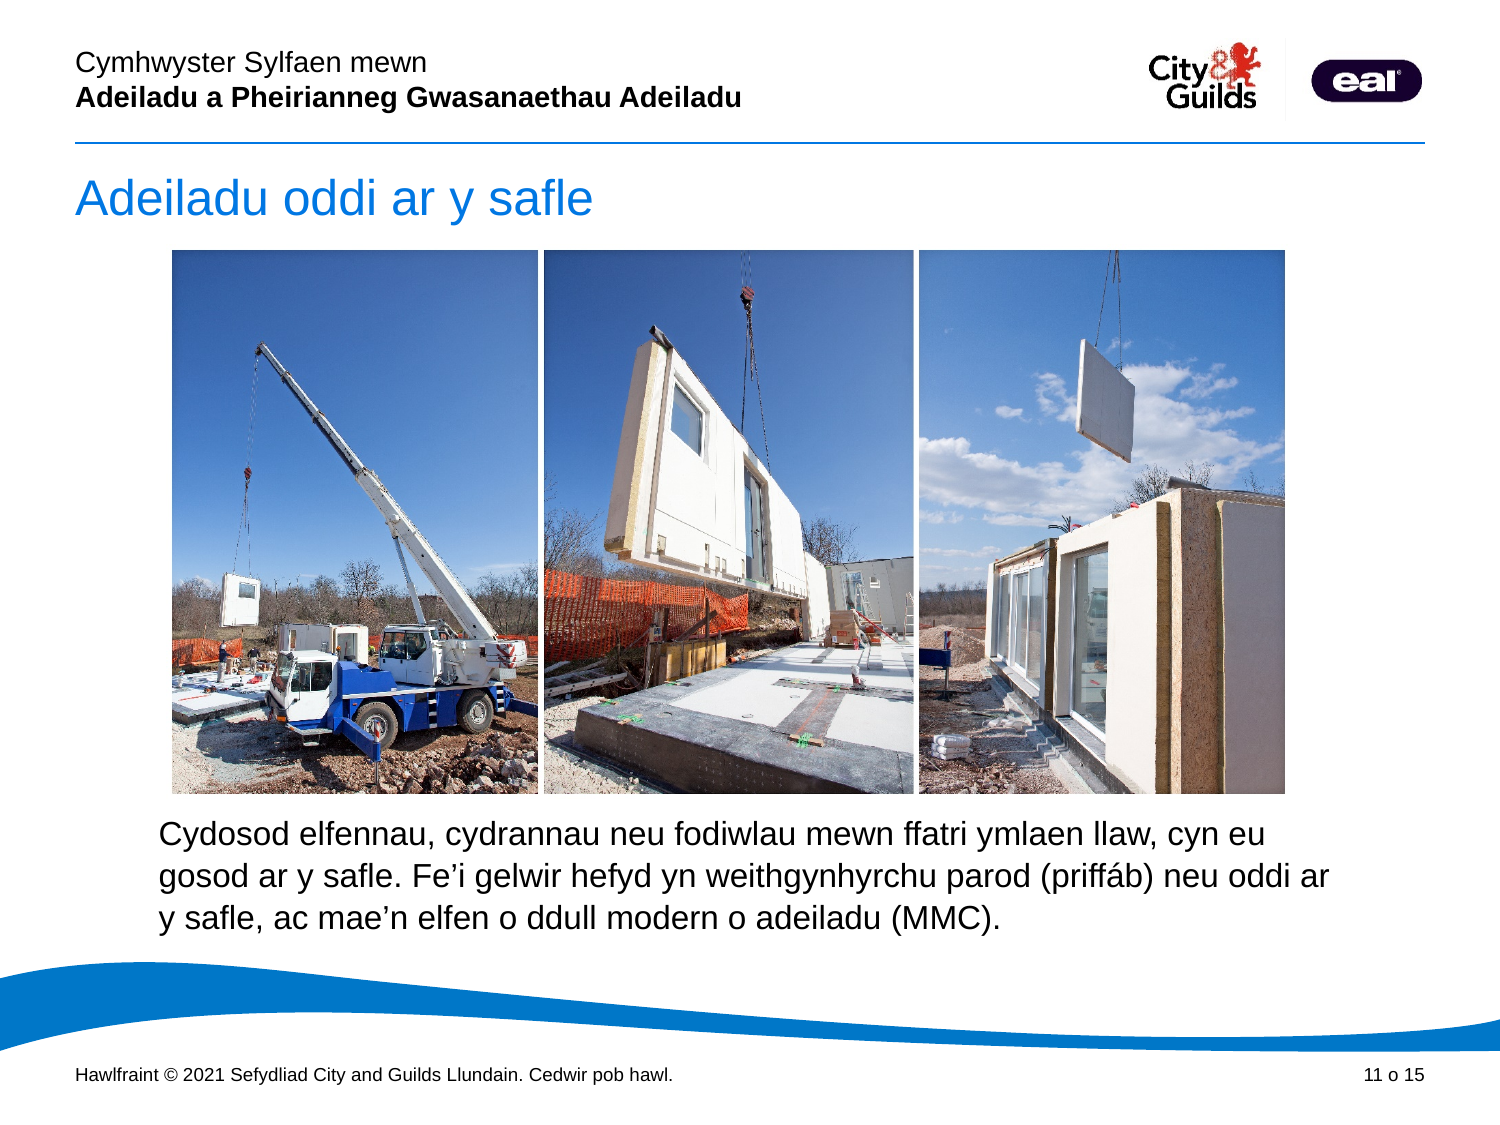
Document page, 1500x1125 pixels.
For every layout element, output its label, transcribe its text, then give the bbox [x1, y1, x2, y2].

list Cydosod elfennau, cydrannau neu fodiwlau mewn ffatri ymlaen llaw, cyn eu gosod ar y safle. Fe’i gelwir hefyd yn weithgynhyrchu parod (priffáb) neu oddi ar y safle, ac mae’n elfen o ddull modern o adeiladu (MMC). [158, 810, 1342, 946]
picture [166, 244, 1290, 799]
picture [1149, 38, 1422, 121]
title Adeiladu oddi ar y safle [74, 165, 1426, 229]
